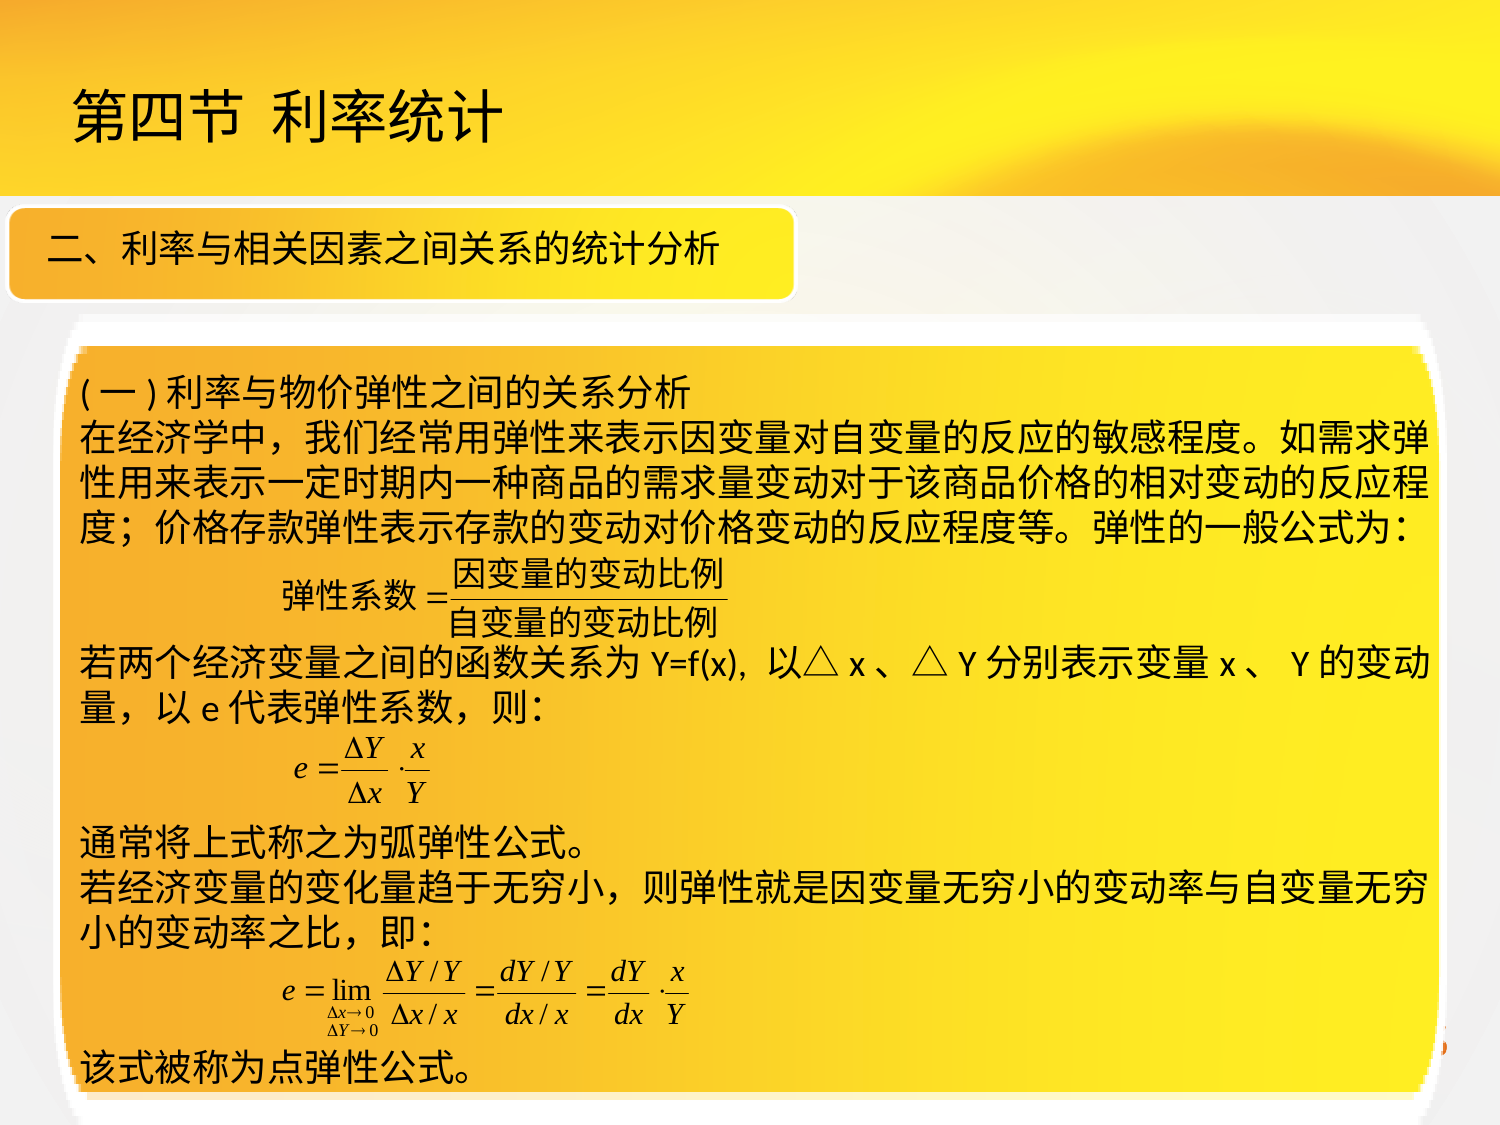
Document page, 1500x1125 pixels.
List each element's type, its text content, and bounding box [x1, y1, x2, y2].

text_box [5, 204, 798, 325]
title 第四节 利率统计 [0, 56, 963, 173]
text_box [289, 727, 437, 811]
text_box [277, 550, 736, 646]
picture [0, 1, 1500, 1125]
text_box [277, 952, 695, 1048]
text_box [52, 314, 1453, 1125]
